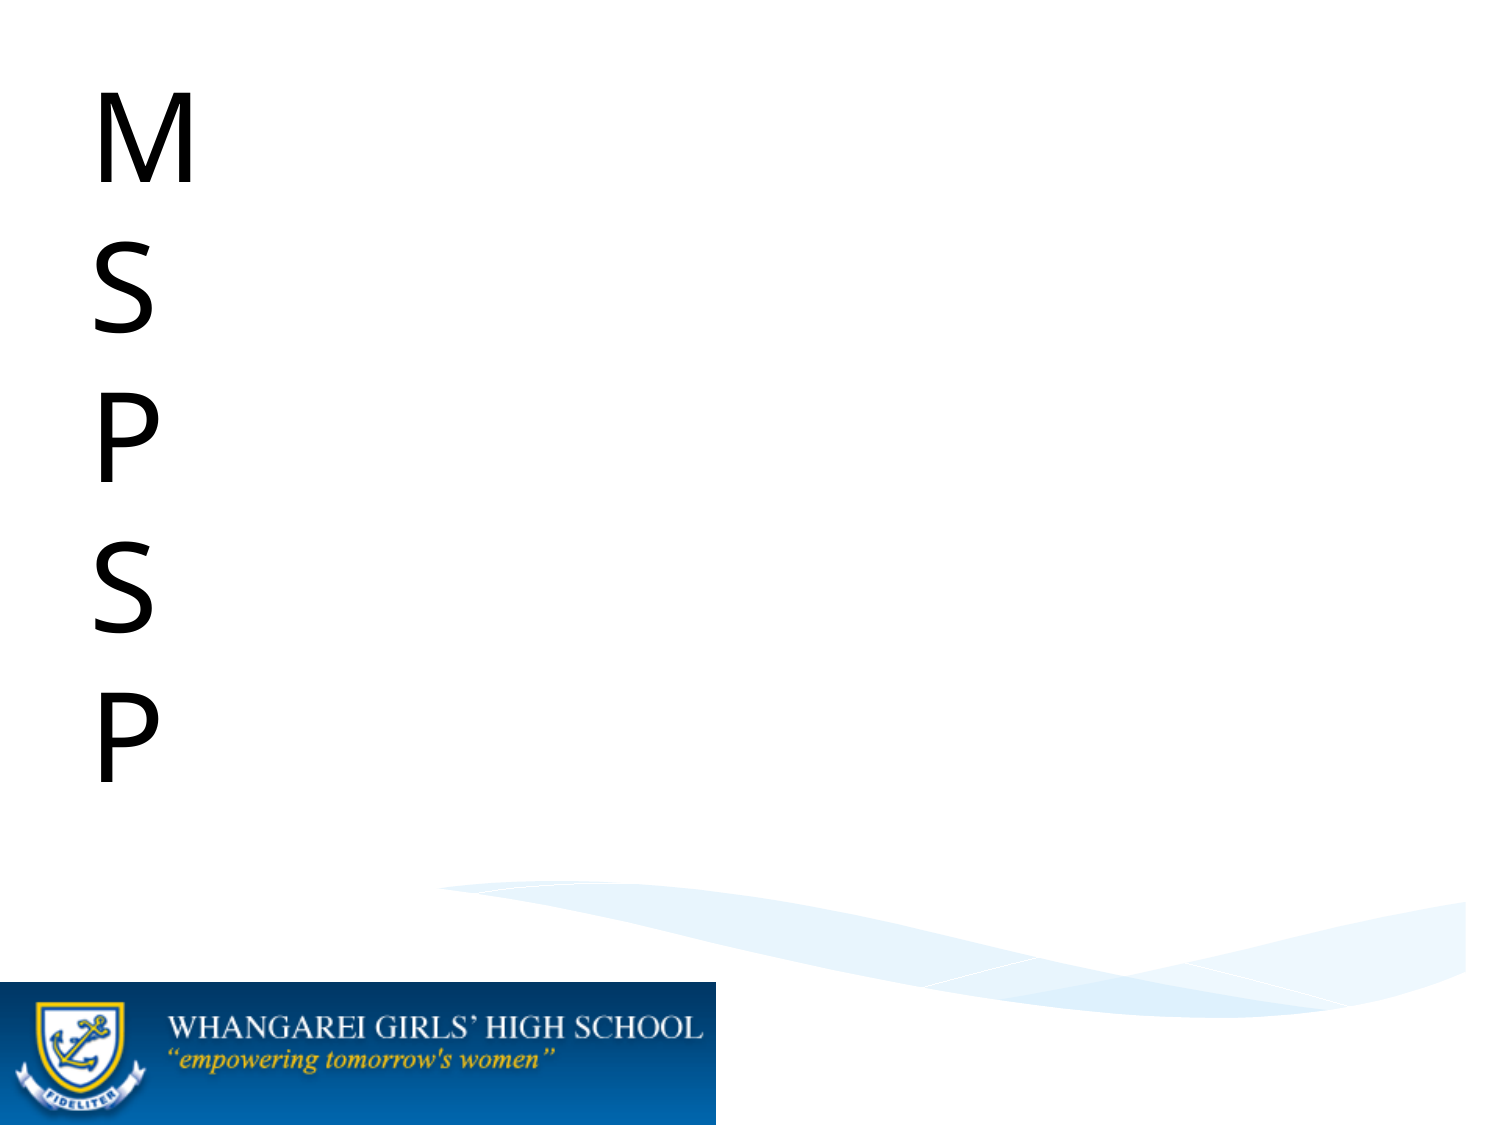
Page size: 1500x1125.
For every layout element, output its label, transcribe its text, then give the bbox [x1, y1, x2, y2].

text_box M S P S P [74, 49, 1350, 815]
picture [0, 982, 716, 1125]
